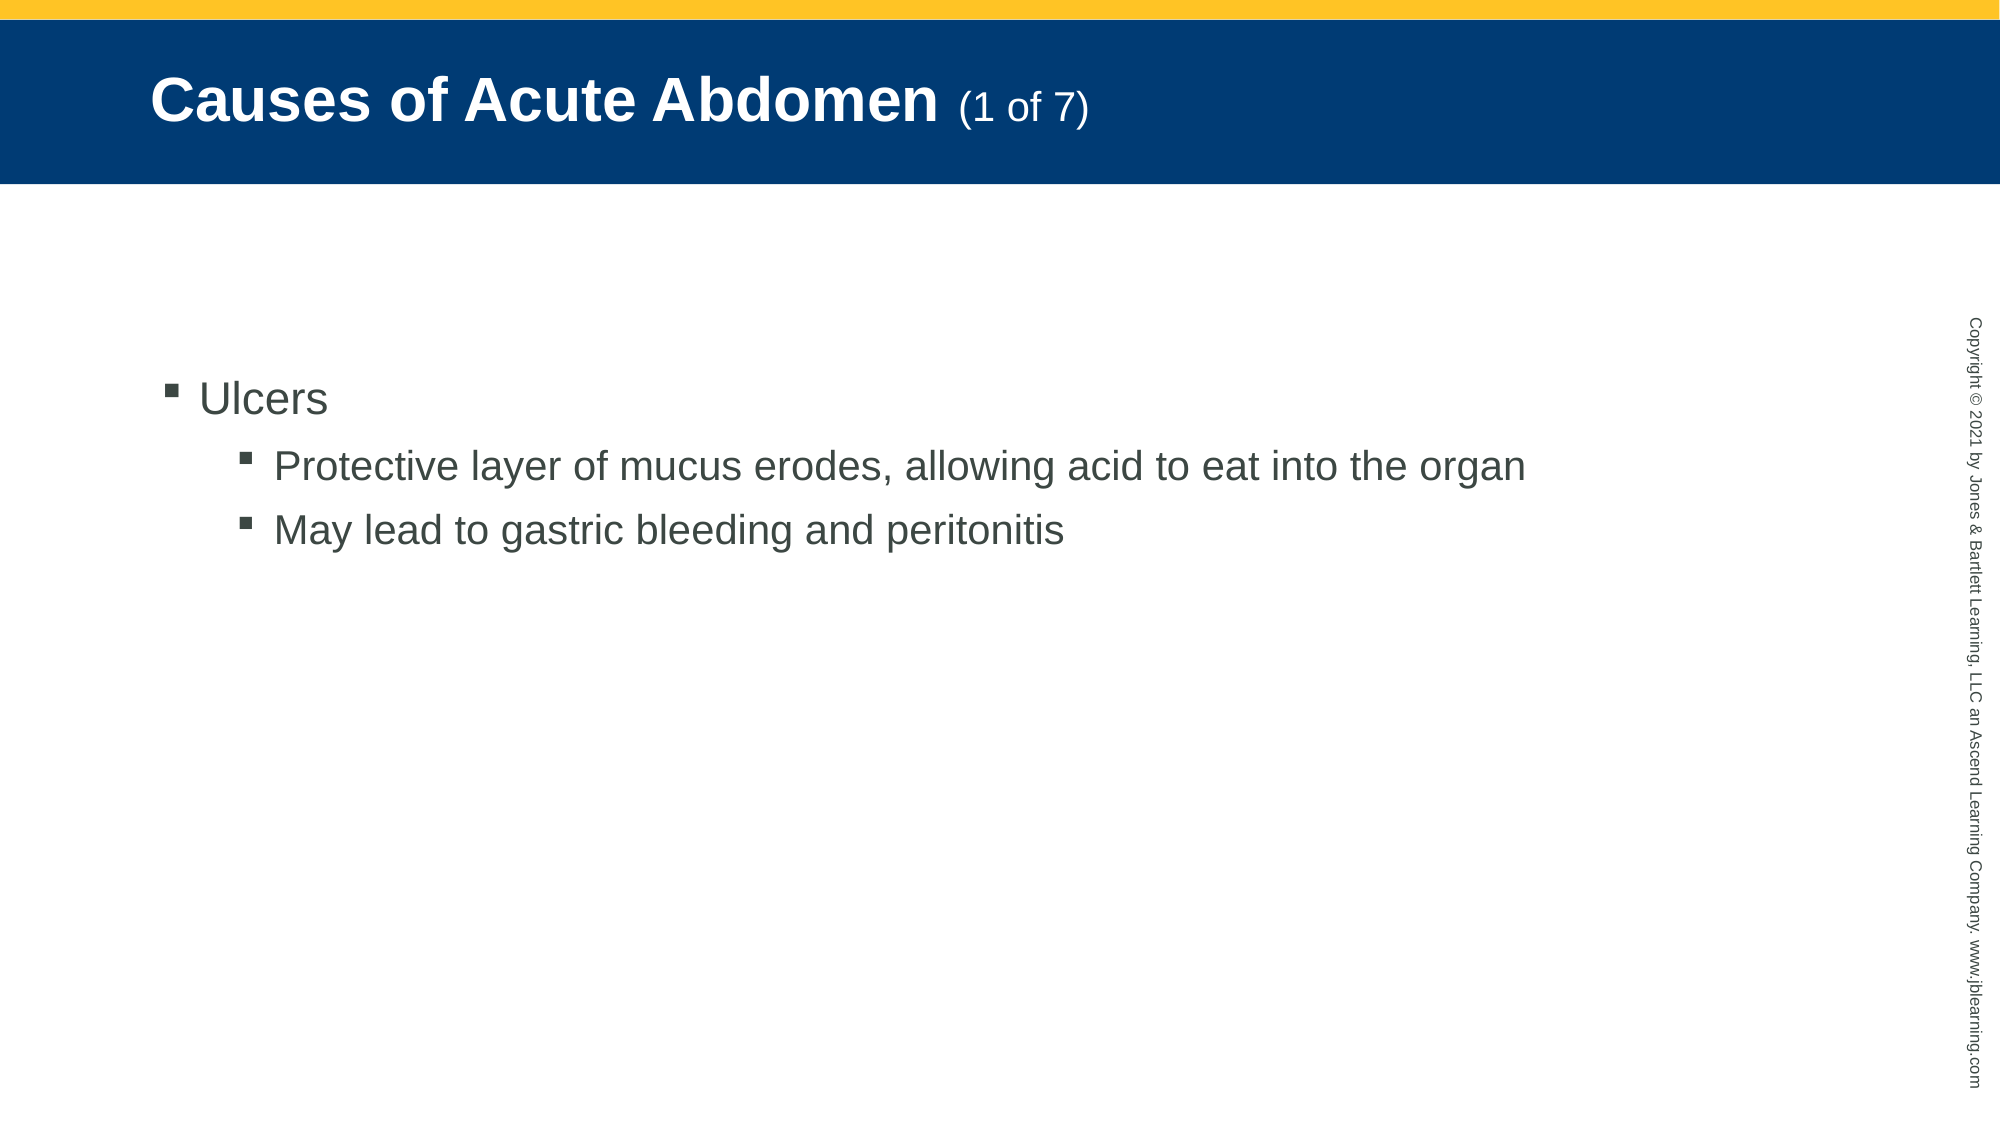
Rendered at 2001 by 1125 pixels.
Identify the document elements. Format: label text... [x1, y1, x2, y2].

title Causes of Acute Abdomen (1 of 7) [0, 19, 2000, 185]
list Ulcers Protective layer of mucus erodes, allowing acid to eat into the organ May lead to gastric bleeding and peritonitis [146, 361, 1859, 1016]
